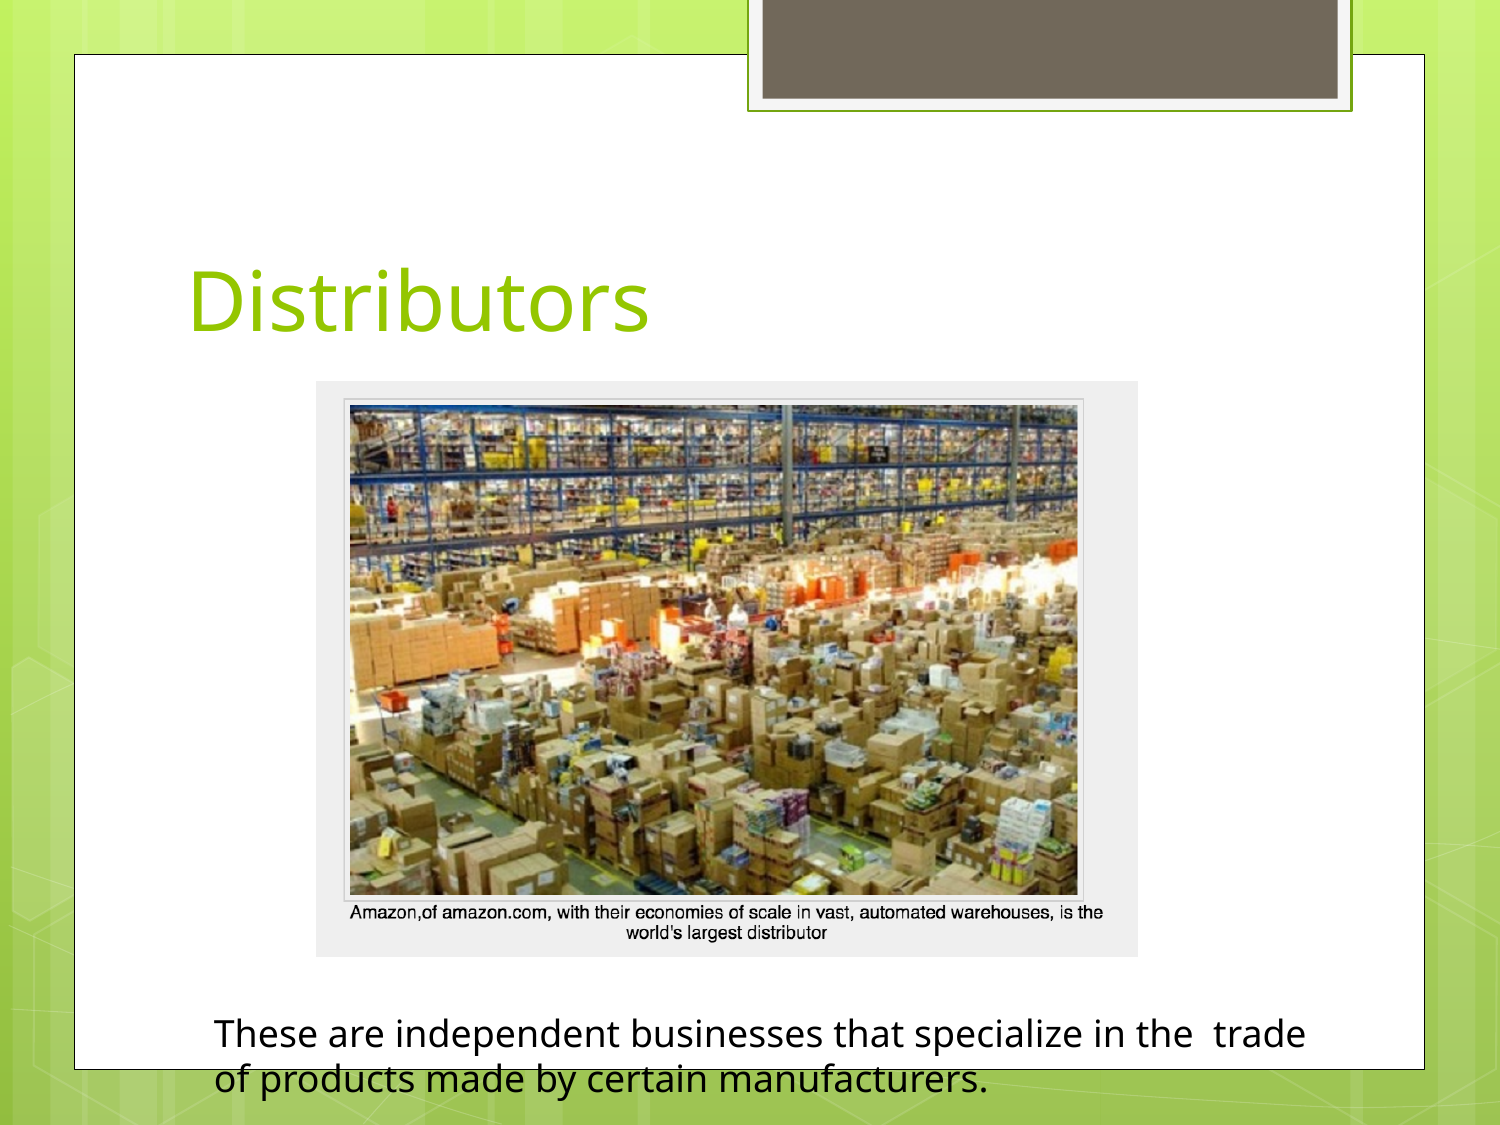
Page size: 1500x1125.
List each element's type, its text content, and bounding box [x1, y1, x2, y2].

text_box These are independent businesses that specialize in the trade of products made by certain manufacturers. [199, 1002, 1333, 1107]
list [170, 380, 1284, 958]
title Distributors [171, 168, 1324, 357]
